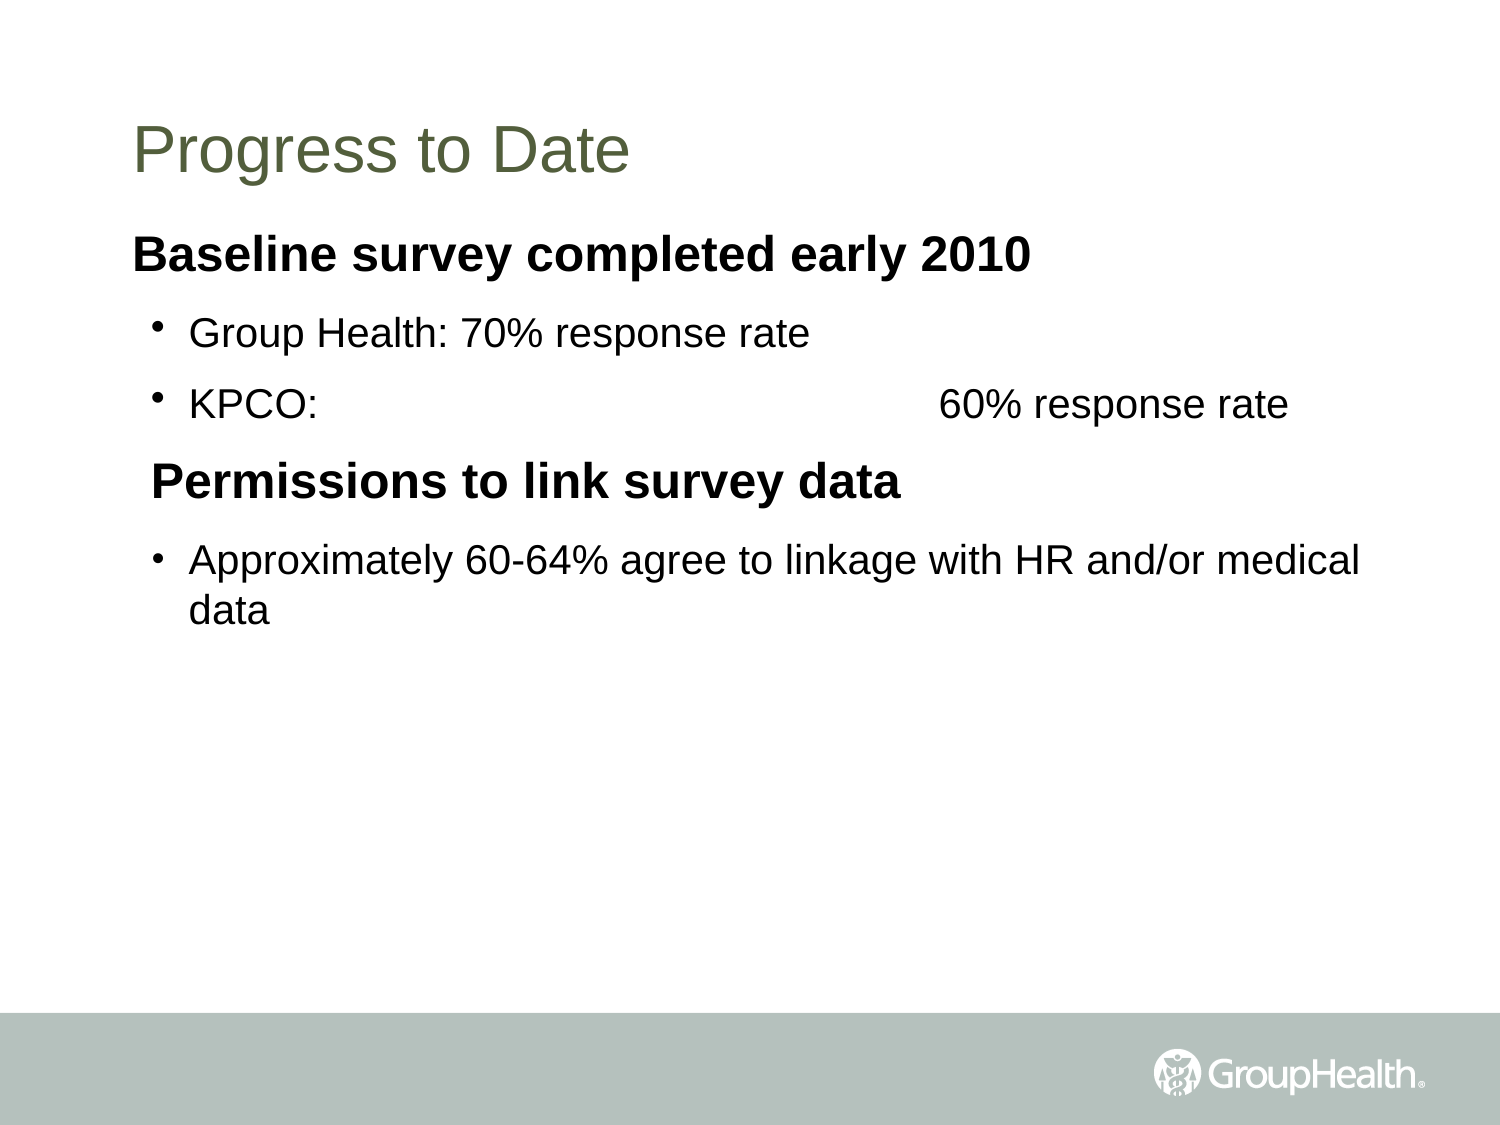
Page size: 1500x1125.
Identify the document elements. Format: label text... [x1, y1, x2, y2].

title Progress to Date [132, 83, 1397, 187]
picture [0, 0, 1500, 1125]
list Baseline survey completed early 2010 Group Health: 70% response rate KPCO: 60% response rate Permissions to link survey data Approximately 60-64% agree to linkage with HR and/or medical data [131, 221, 1409, 955]
